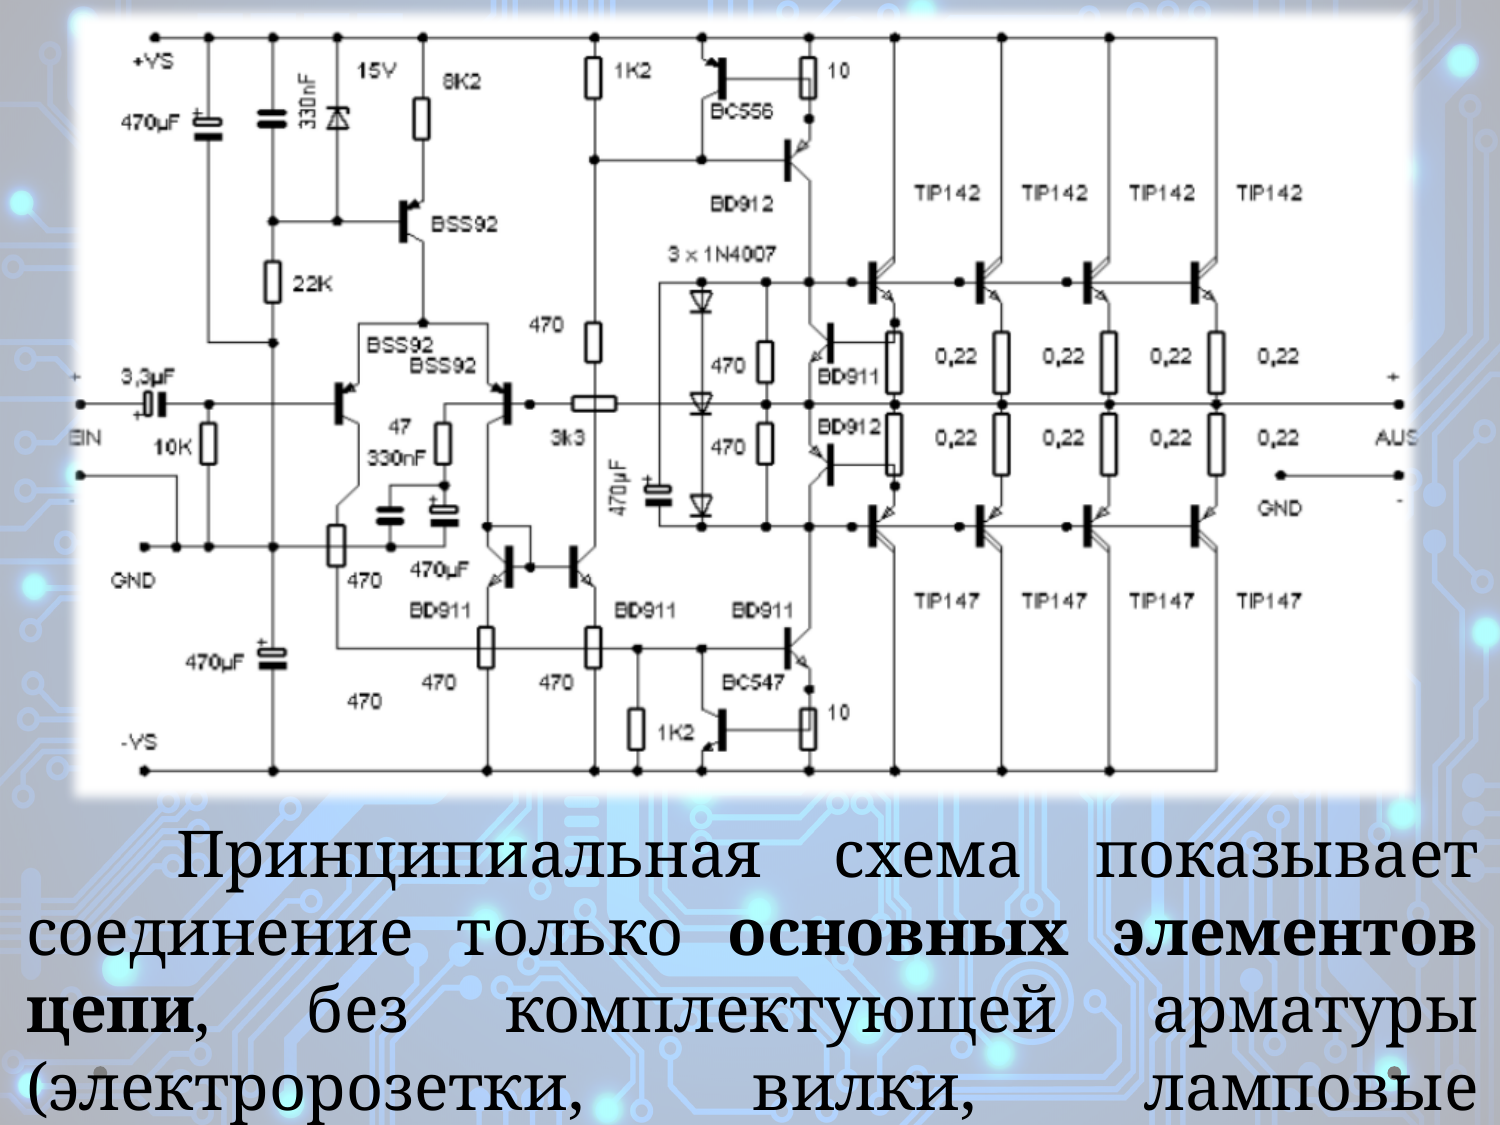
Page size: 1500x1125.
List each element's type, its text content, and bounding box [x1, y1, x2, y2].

text_box Принципиальная схема показывает соединение только основных элементов цепи, без комплектующей арматуры (электророзетки, вилки, ламповые патроны). [11, 805, 1494, 1125]
picture [64, 2, 1424, 808]
